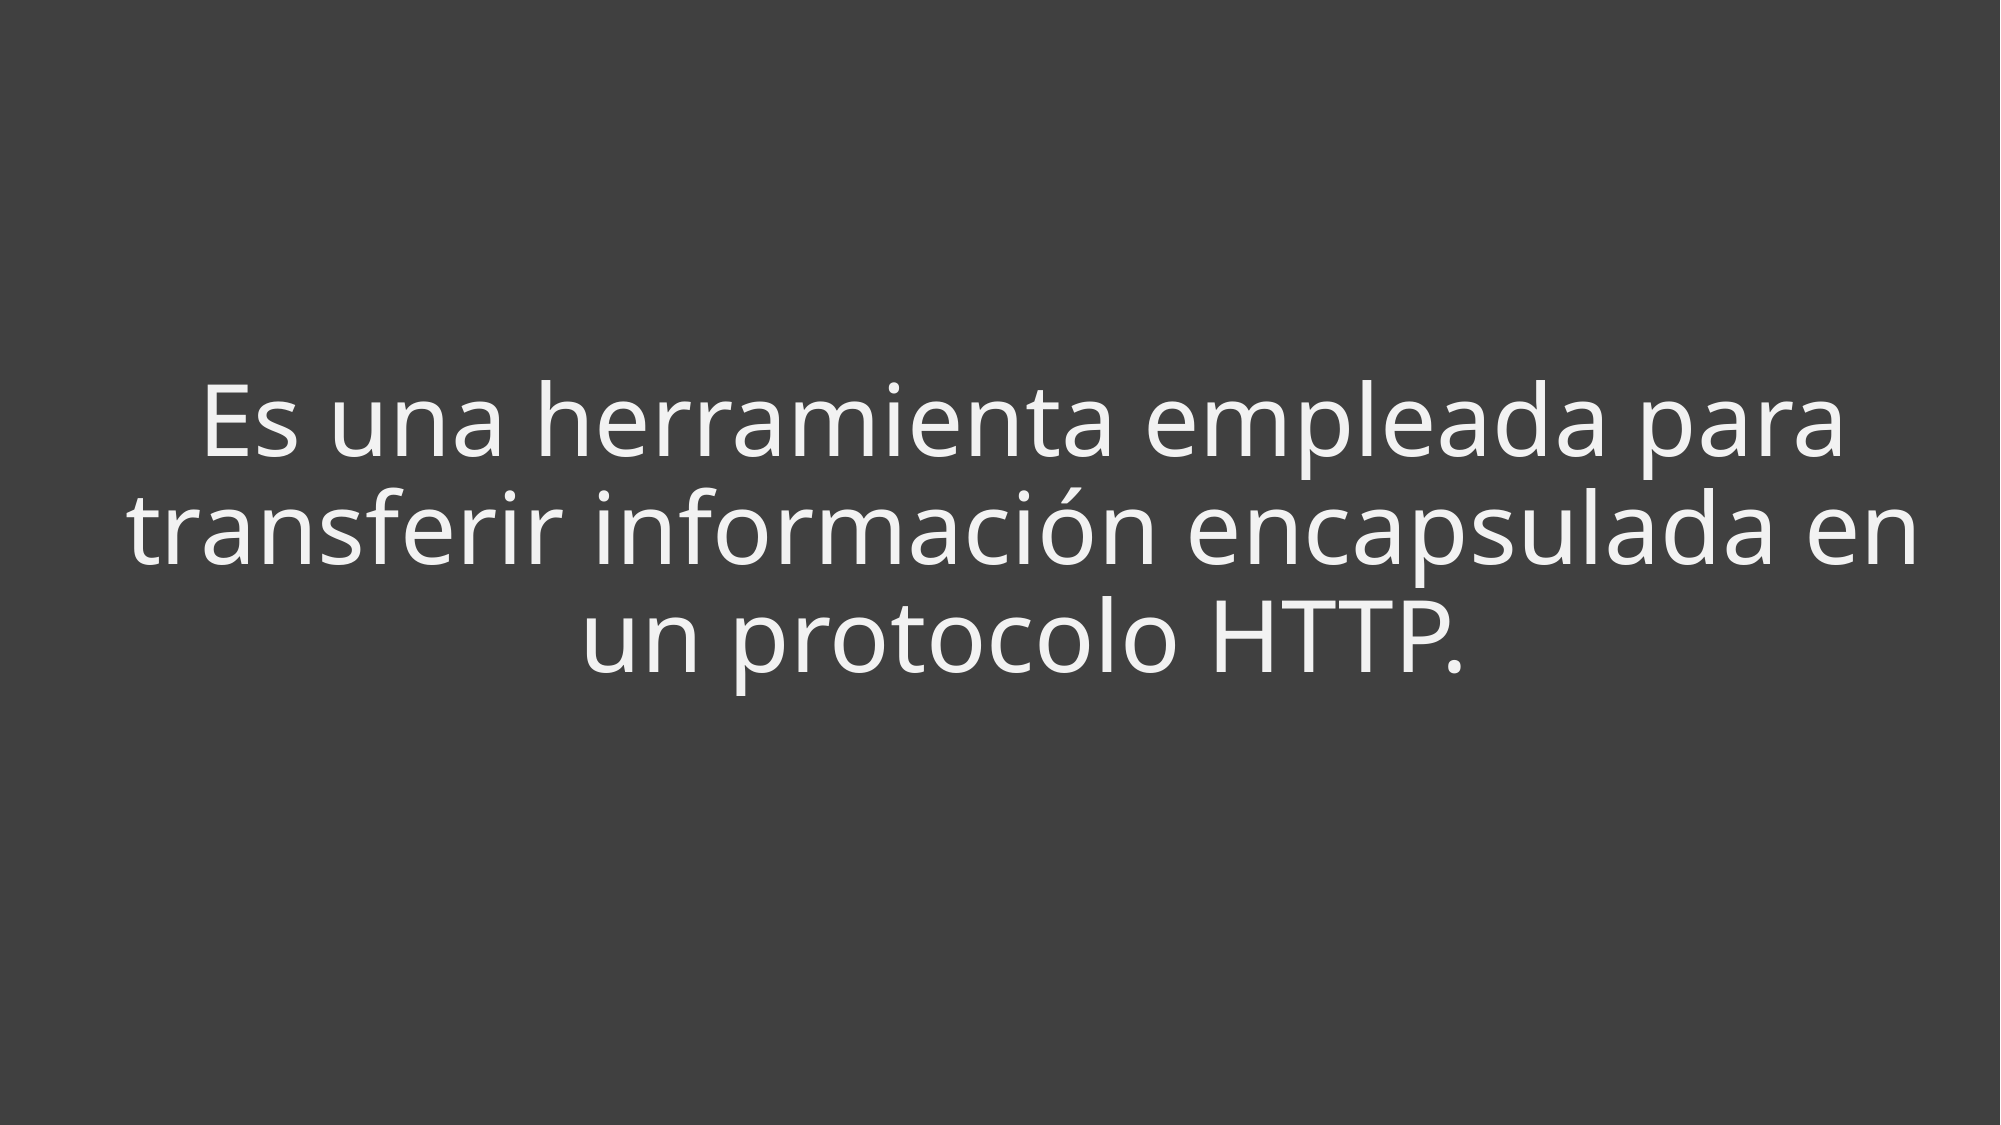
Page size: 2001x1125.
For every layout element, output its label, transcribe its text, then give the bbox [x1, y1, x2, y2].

text_box Es una herramienta empleada para transferir información encapsulada en un protocolo HTTP. [105, 336, 1943, 728]
